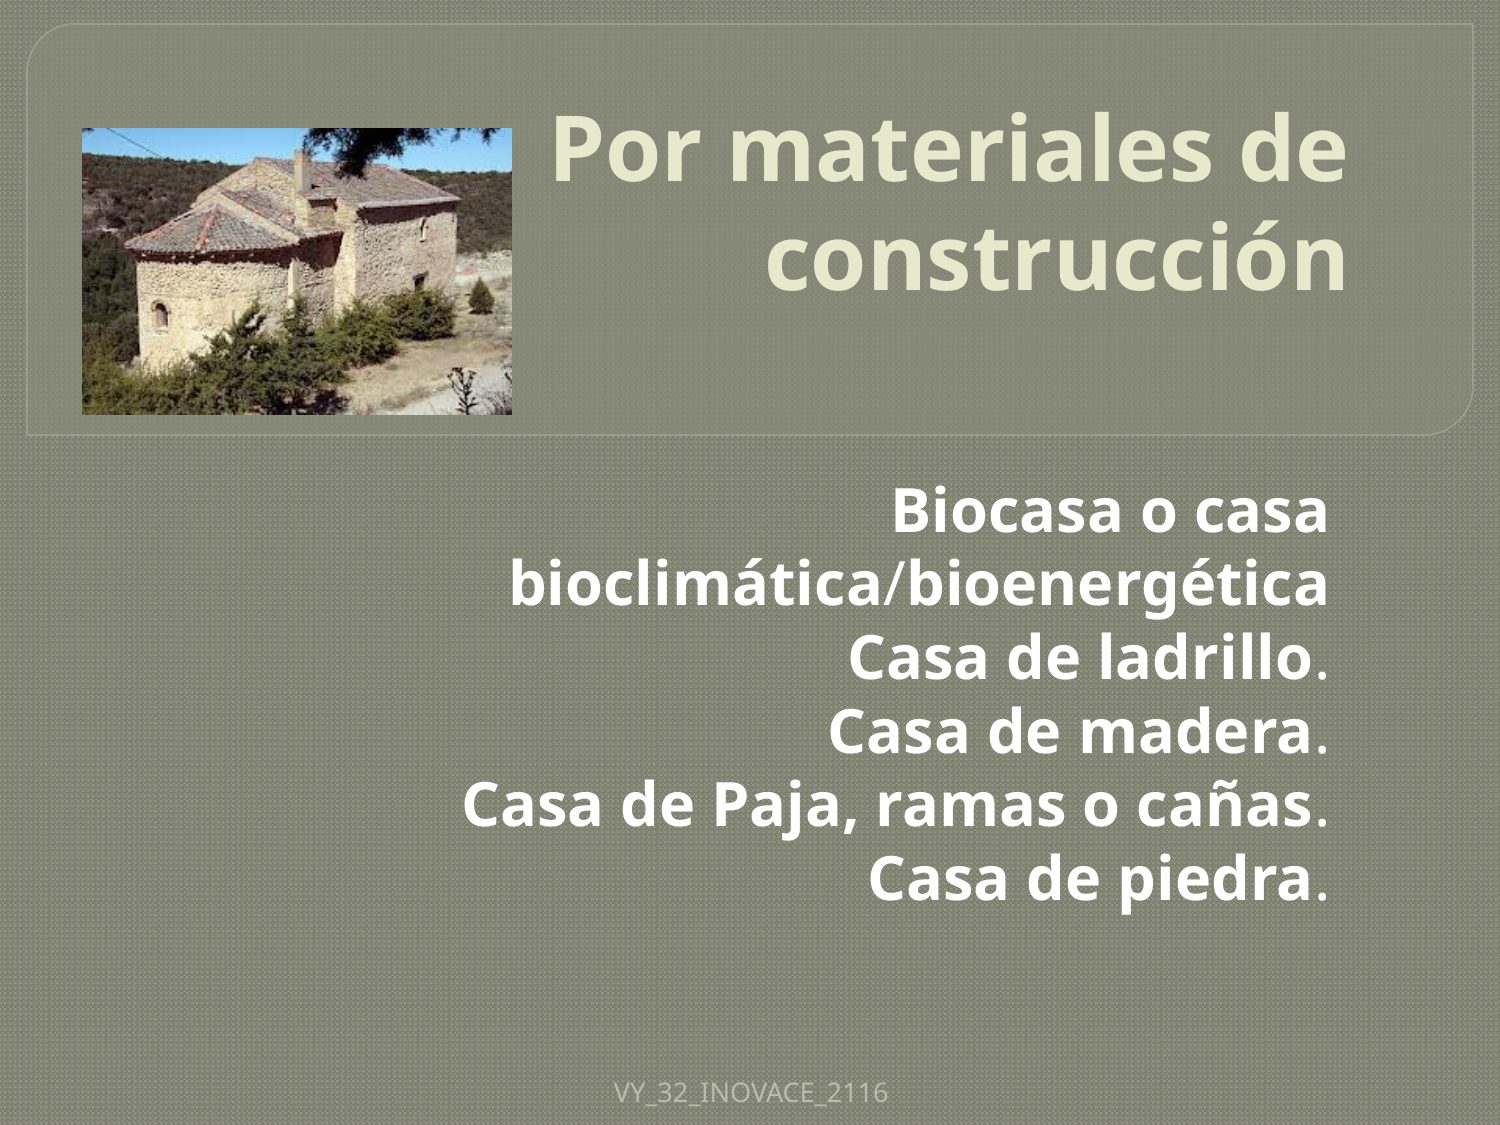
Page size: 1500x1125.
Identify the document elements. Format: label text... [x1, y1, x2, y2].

title Por materiales de construcción [112, 82, 1388, 317]
subtitle Biocasa o casa bioclimática/bioenergética Casa de ladrillo. Casa de madera. Casa de Paja, ramas o cañas. Casa de piedra. [164, 316, 1372, 925]
picture [81, 128, 512, 416]
footer VY_32_INOVACE_2116 [262, 1067, 904, 1113]
